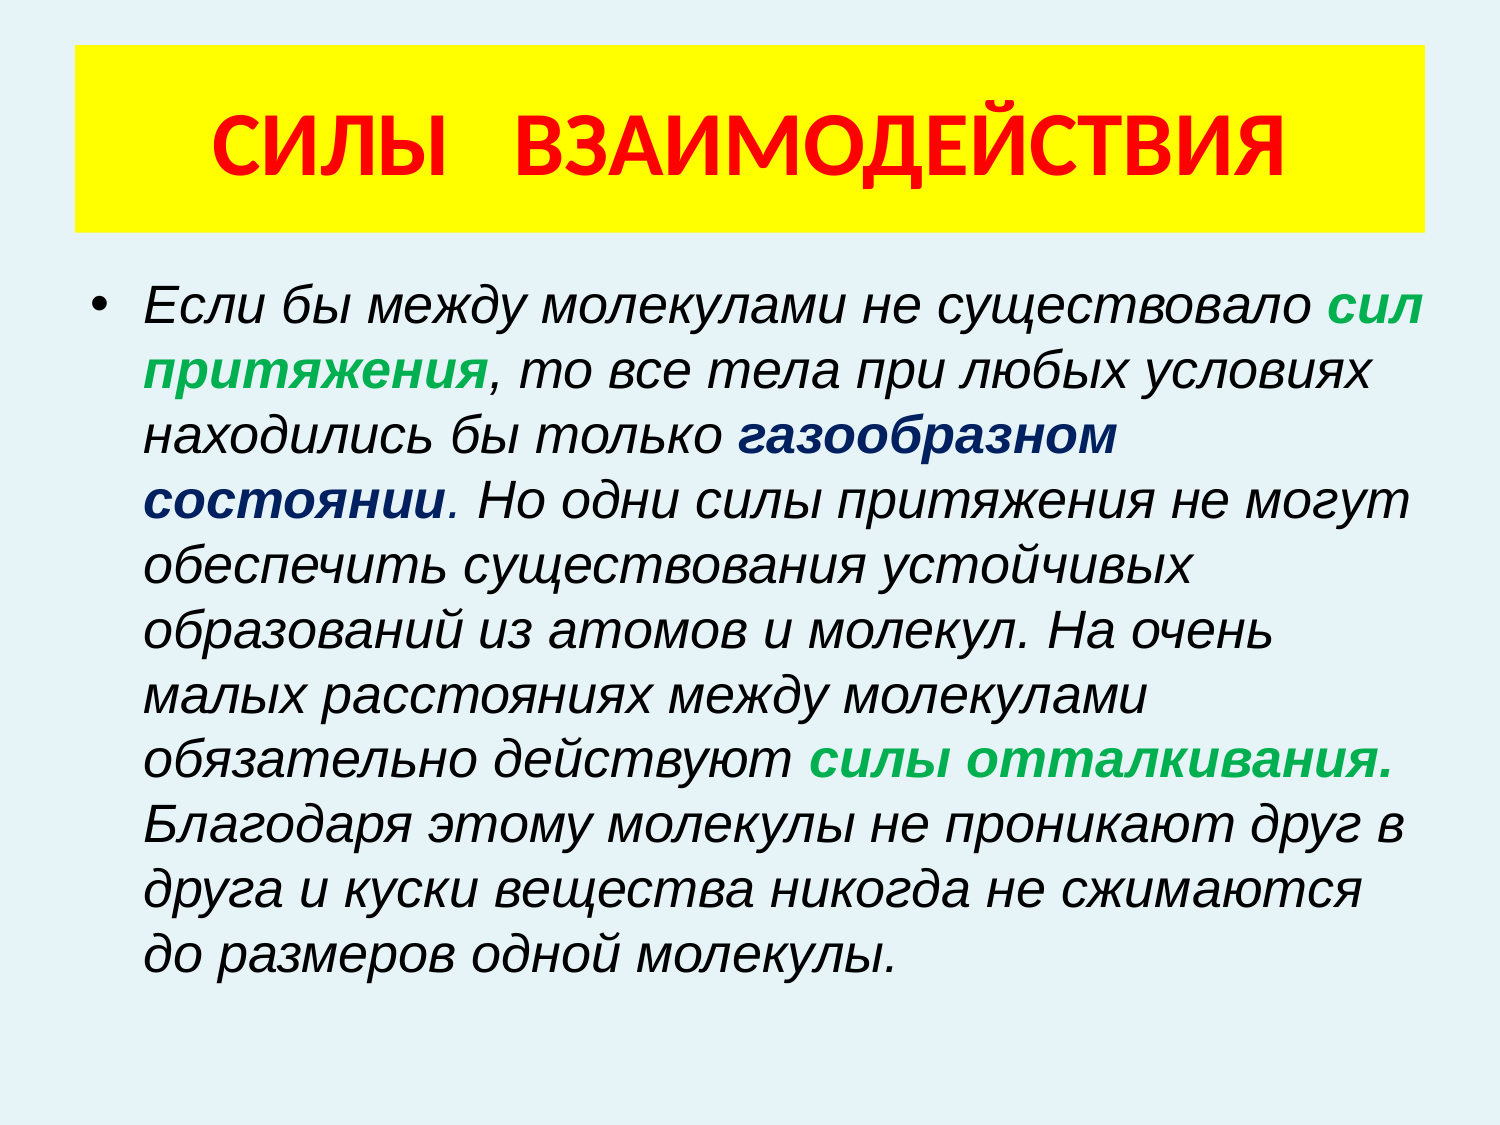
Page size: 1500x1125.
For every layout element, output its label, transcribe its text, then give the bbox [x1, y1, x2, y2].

title СИЛЫ ВЗАИМОДЕЙСТВИЯ [75, 45, 1425, 233]
list Если бы между молекулами не существовало сил притяжения, то все тела при любых условиях находились бы только газообразном состоянии. Но одни силы притяжения не могут обеспечить существования устойчивых образований из атомов и молекул. На очень малых расстояниях между молекулами обязательно действуют силы отталкивания. Благодаря этому молекулы не проникают друг в друга и куски вещества никогда не сжимаются до размеров одной молекулы. [75, 262, 1442, 1005]
